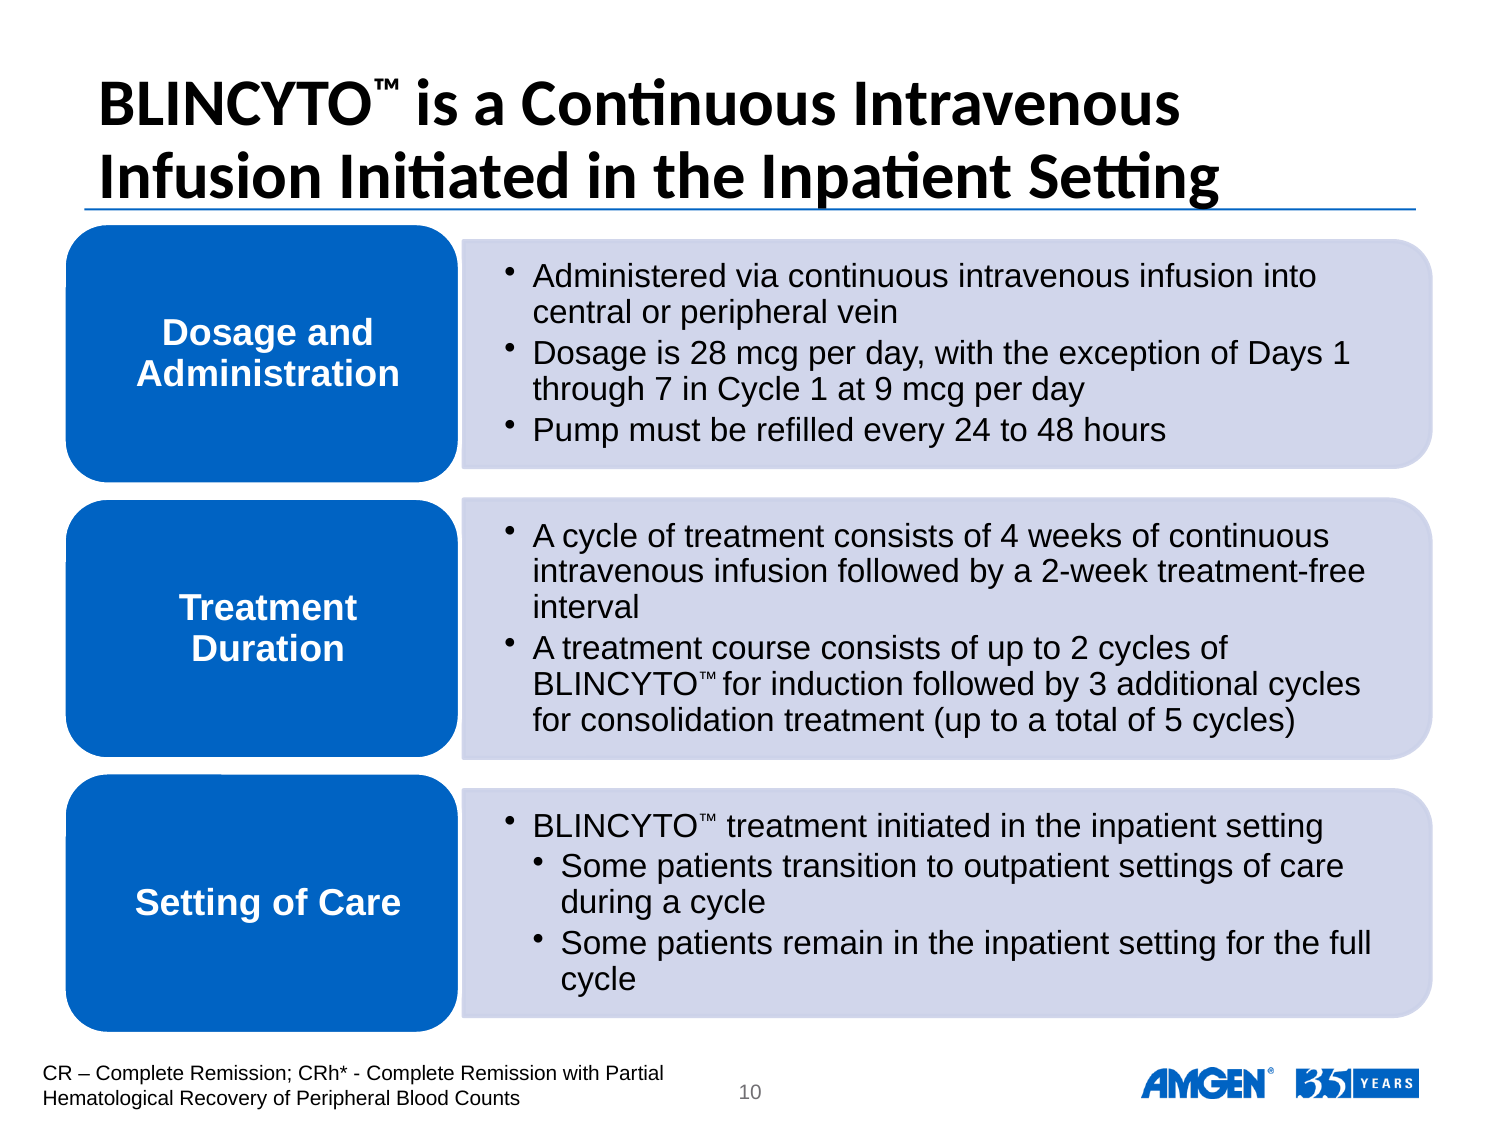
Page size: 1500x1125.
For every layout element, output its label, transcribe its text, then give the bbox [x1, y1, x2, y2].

text_box CR – Complete Remission; CRh* - Complete Remission with Partial Hematological Recovery of Peripheral Blood Counts [27, 1052, 709, 1118]
title BLINCYTO™ is a Continuous Intravenous Infusion Initiated in the Inpatient Setting [83, 38, 1417, 220]
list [63, 222, 1435, 1035]
picture [1141, 1067, 1419, 1099]
